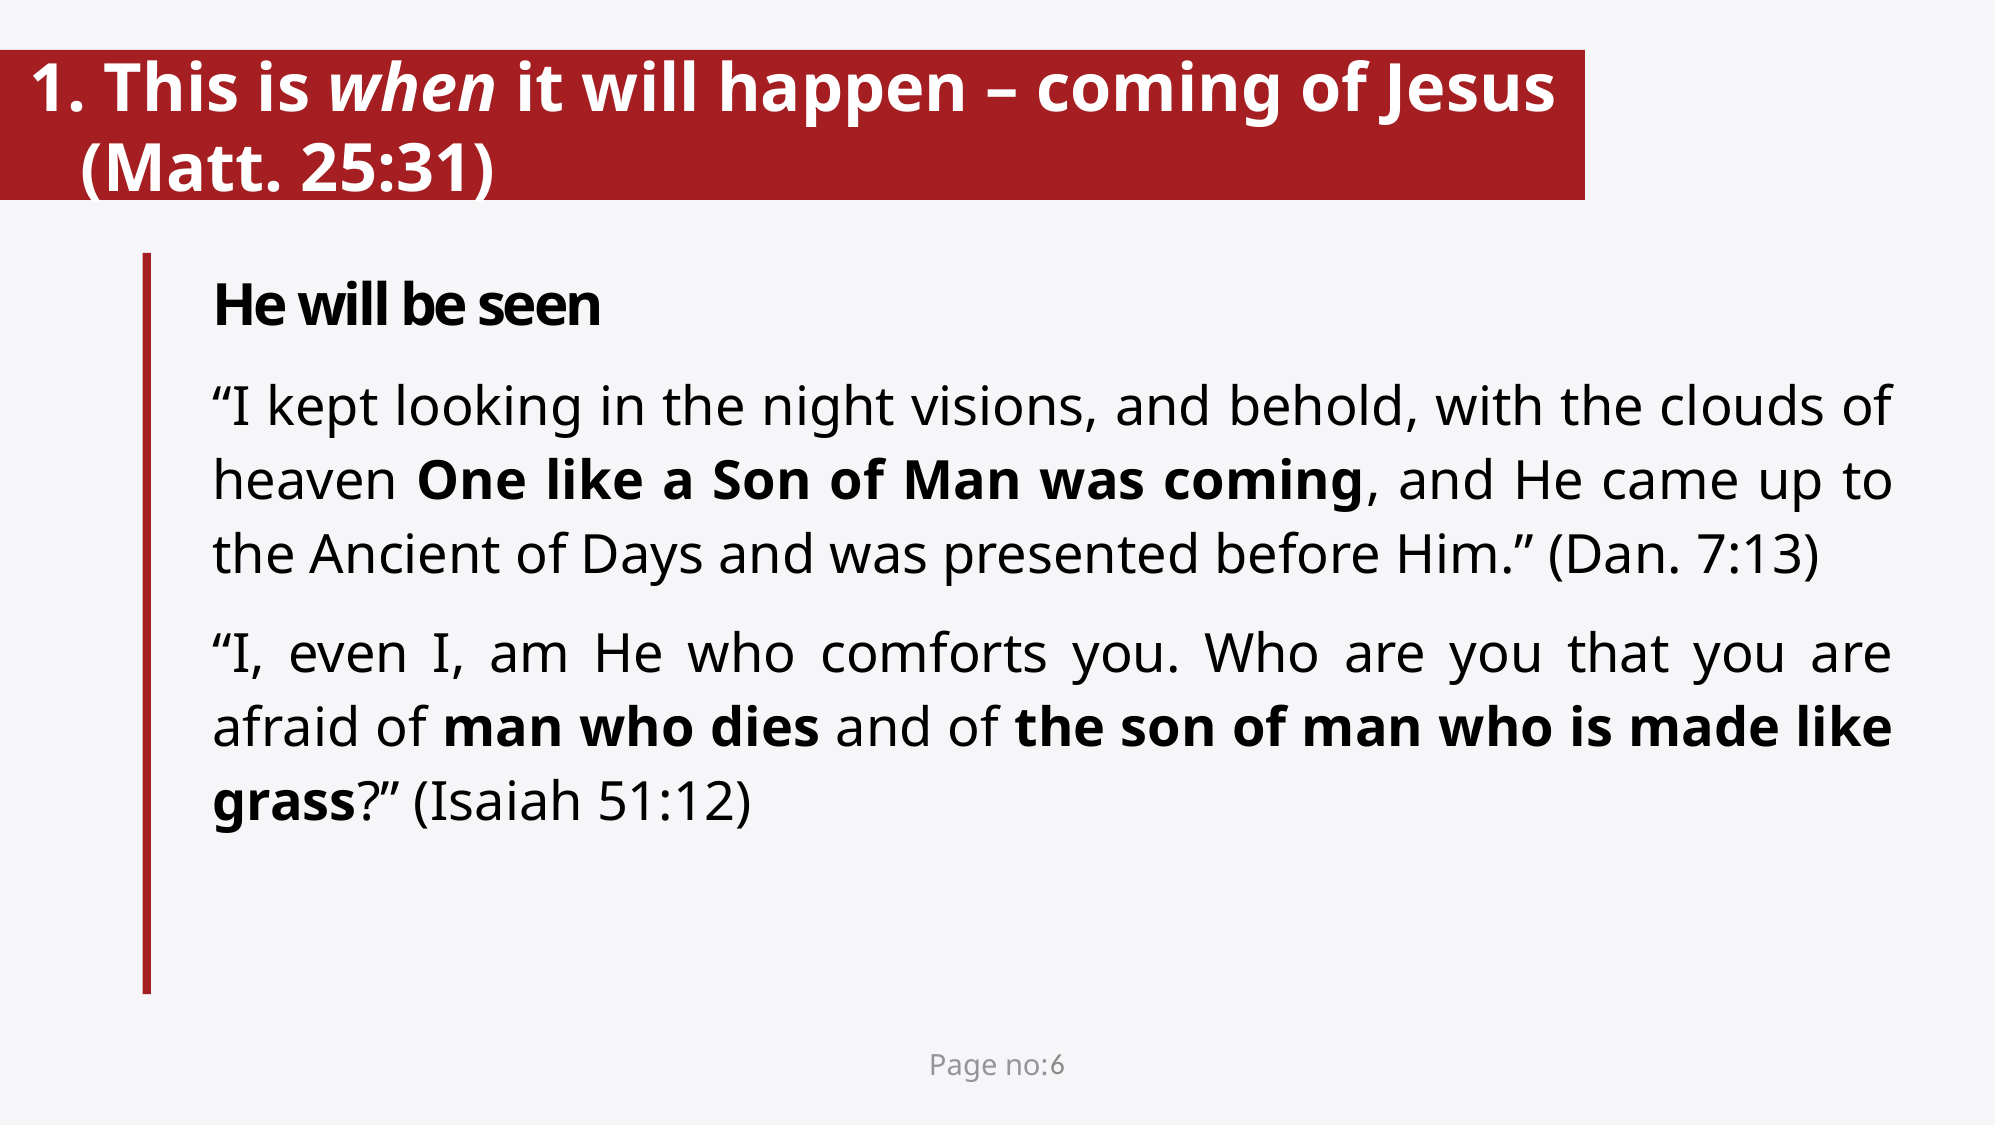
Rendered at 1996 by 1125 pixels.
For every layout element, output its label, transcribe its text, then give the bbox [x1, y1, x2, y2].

subtitle He will be seen “I kept looking in the night visions, and behold, with the clouds of heaven One like a Son of Man was coming, and He came up to the Ancient of Days and was presented before Him.” (Dan. 7:13) “I, even I, am He who comforts you. Who are you that you are afraid of man who dies and of the son of man who is made like grass?” (Isaiah 51:12) [197, 249, 1910, 1000]
title 1. This is when it will happen – coming of Jesus (Matt. 25:31) [14, 62, 1810, 188]
